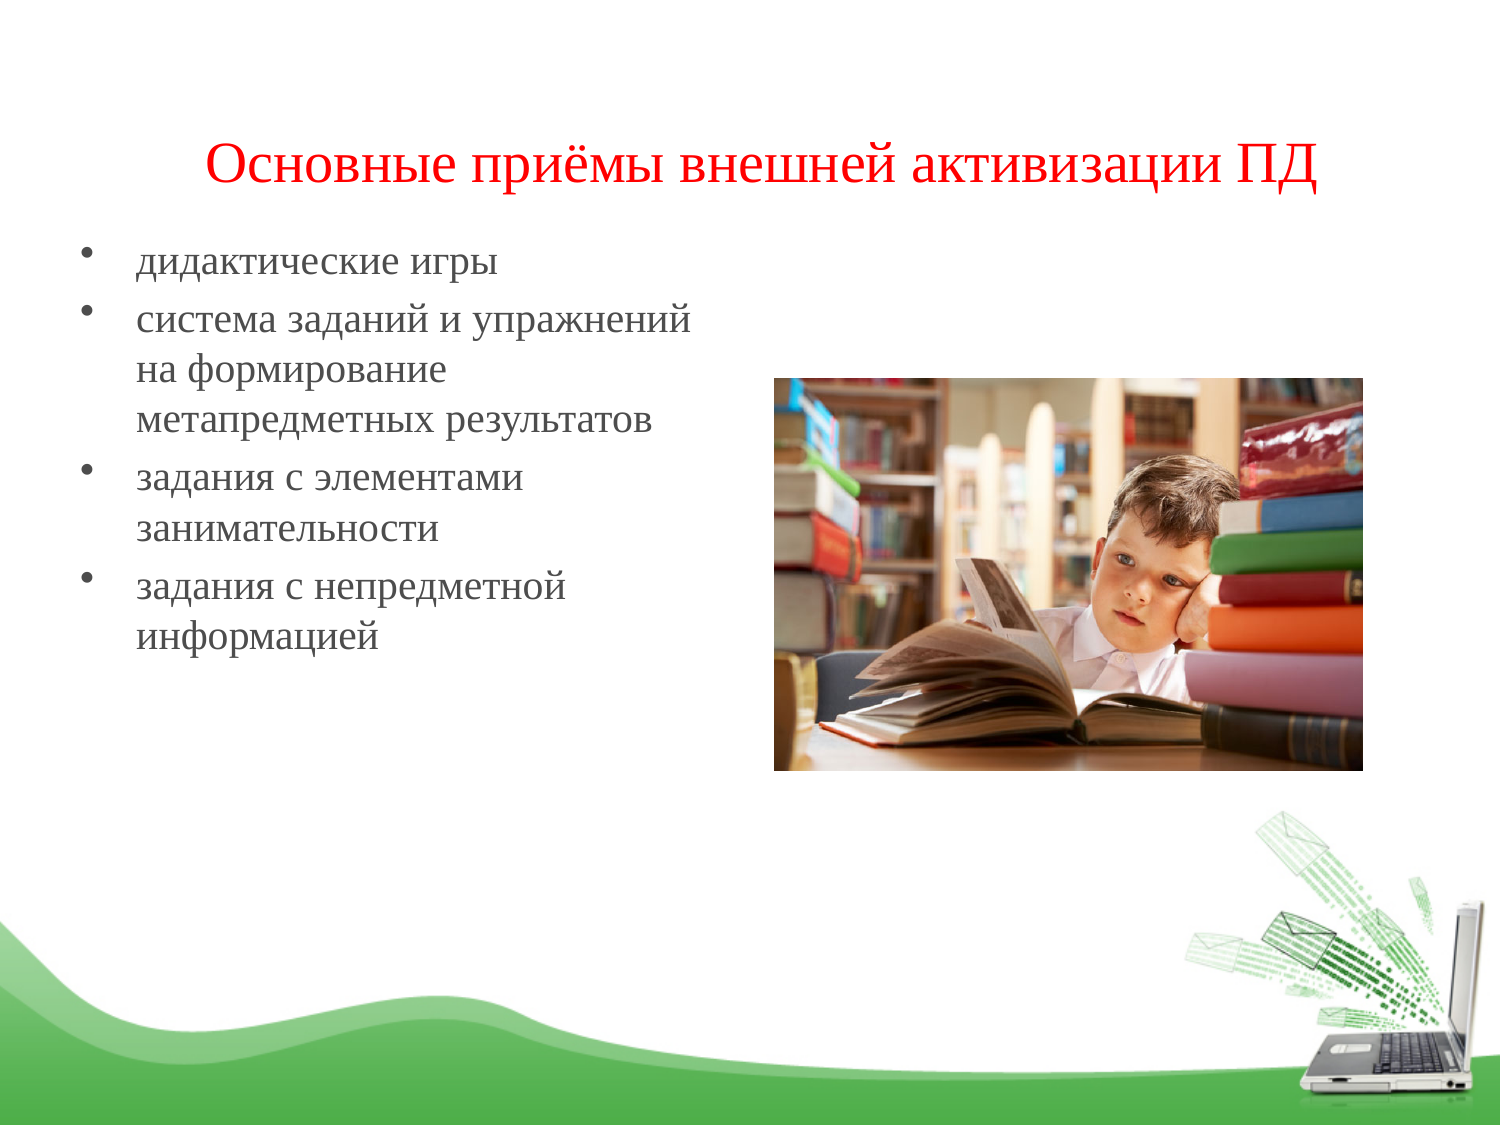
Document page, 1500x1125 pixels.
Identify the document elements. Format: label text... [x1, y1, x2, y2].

list дидактические игры система заданий и упражнений на формирование метапредметных результатов задания с элементами занимательности задания с непредметной информацией [64, 224, 750, 925]
title Основные приёмы внешней активизации ПД [162, 99, 1363, 218]
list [774, 378, 1363, 771]
picture [0, 0, 1500, 1125]
